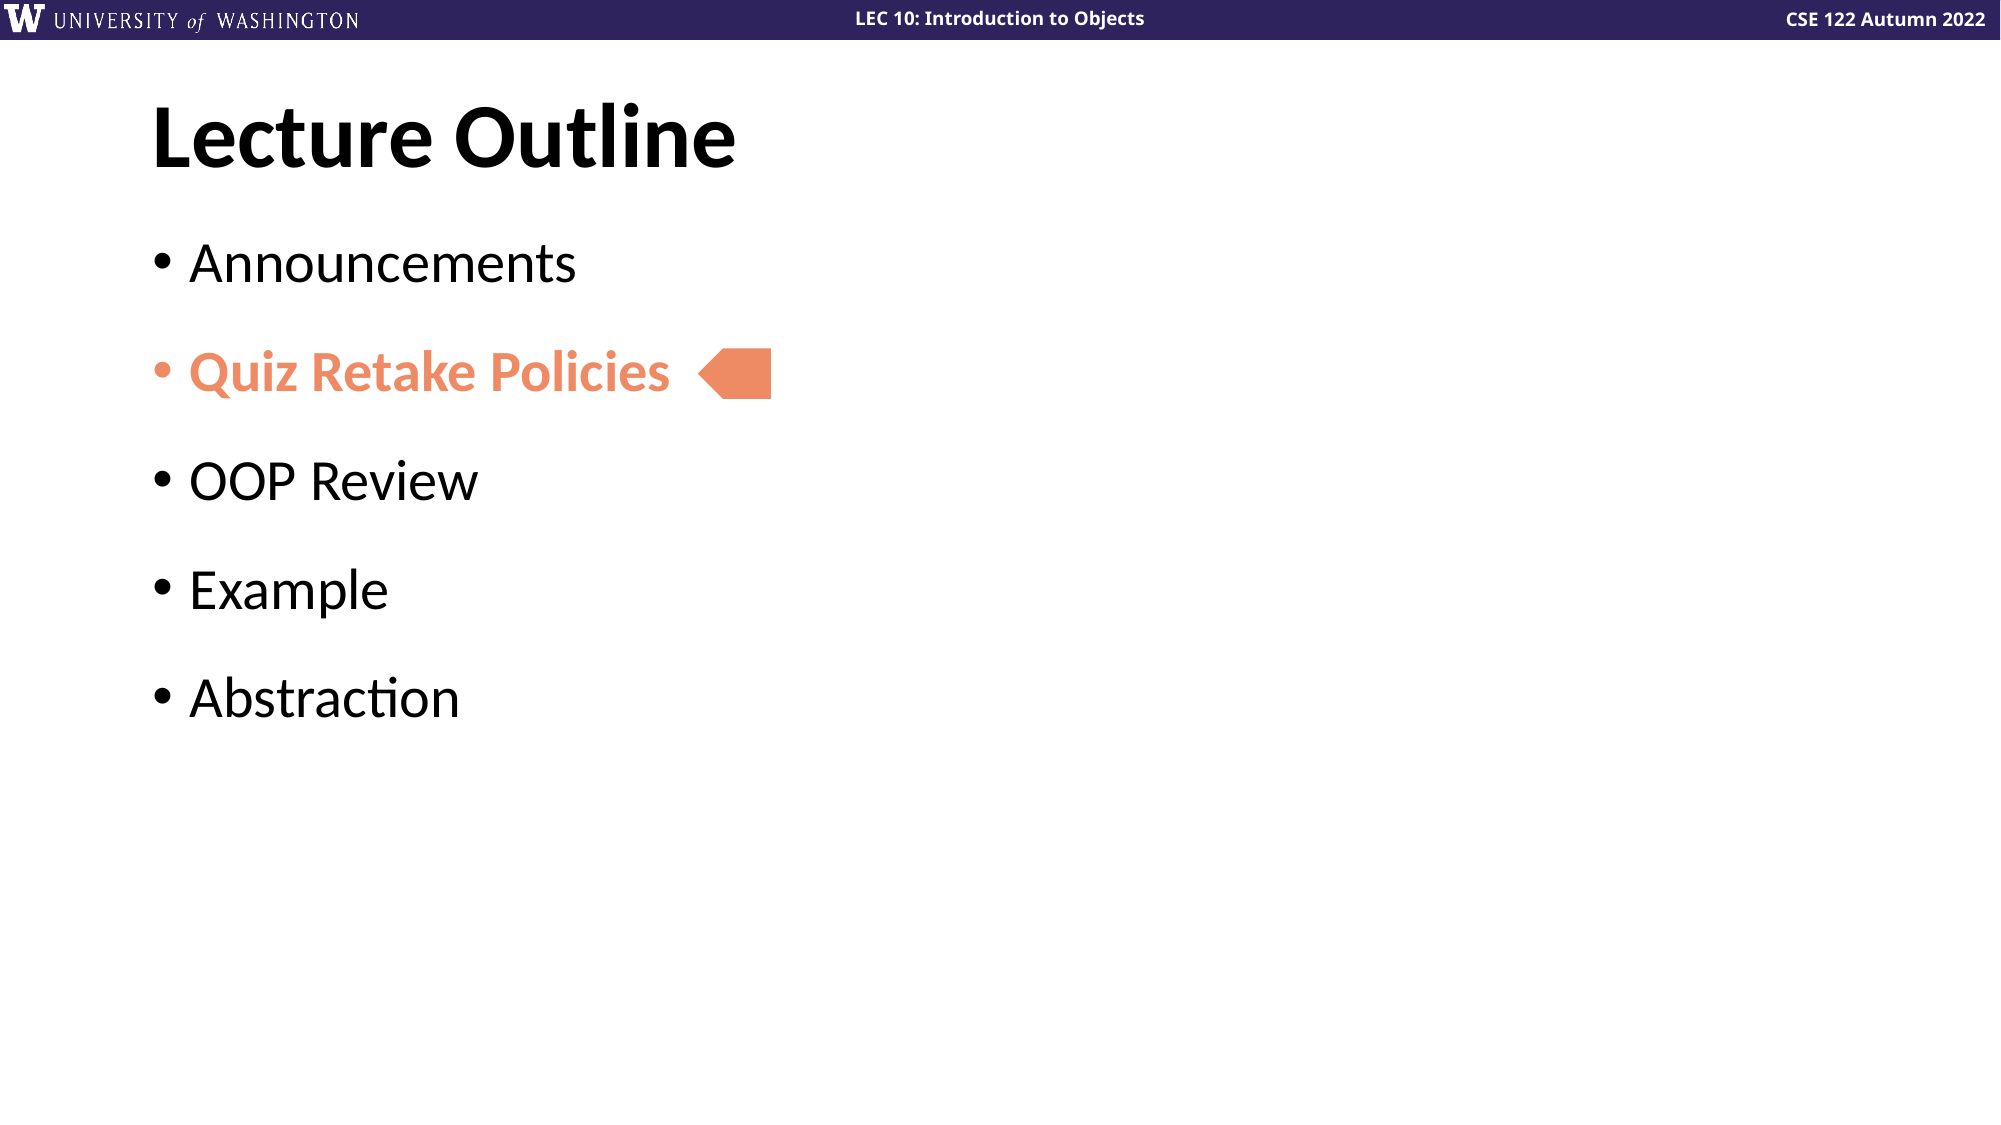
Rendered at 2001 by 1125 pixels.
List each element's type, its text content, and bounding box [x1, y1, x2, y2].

text_box [696, 347, 772, 401]
list Announcements Quiz Retake Policies OOP Review Example Abstraction [137, 224, 1863, 1014]
title Lecture Outline [137, 74, 1863, 200]
picture [4, 4, 358, 33]
